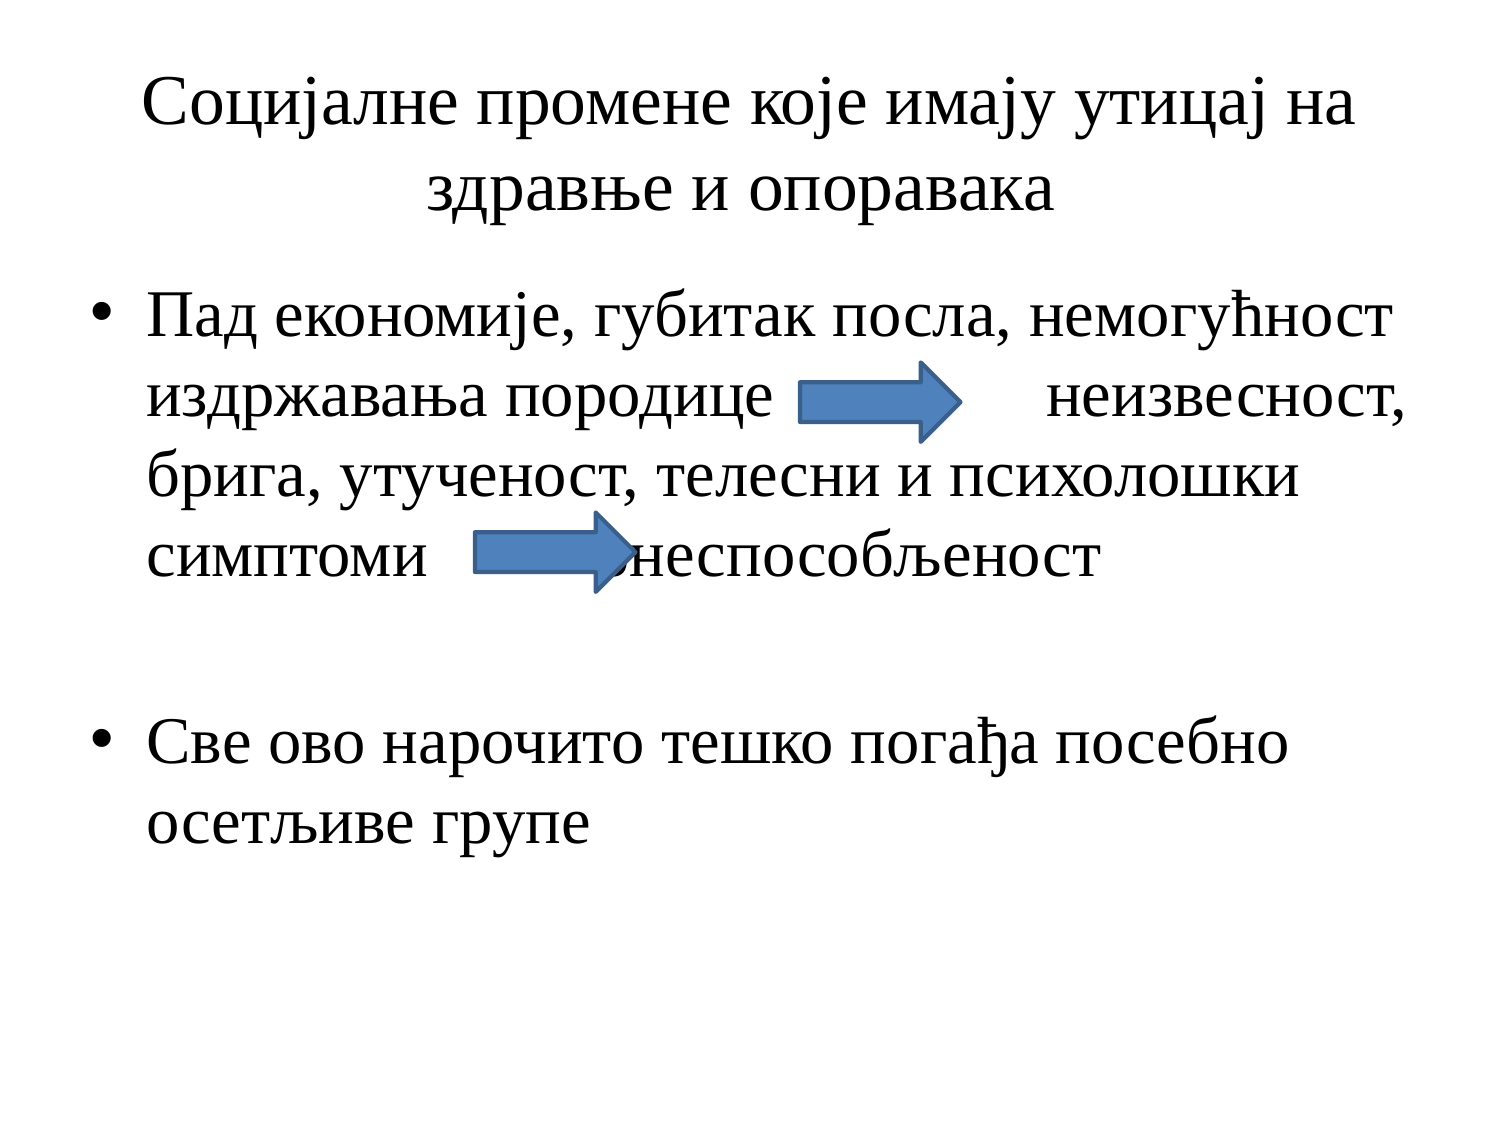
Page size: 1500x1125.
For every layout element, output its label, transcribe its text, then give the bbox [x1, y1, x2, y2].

text_box [472, 510, 638, 594]
text_box [797, 360, 963, 444]
title Социјалне промене које имају утицај на здравње и опоравака [75, 45, 1425, 233]
list Пад економије, губитак посла, немогућност издржавања породице неизвесност, брига, утученост, телесни и психолошки симптоми онеспособљеност Све ово нарочито тешко погађа посебно осетљиве групе [75, 262, 1425, 1005]
